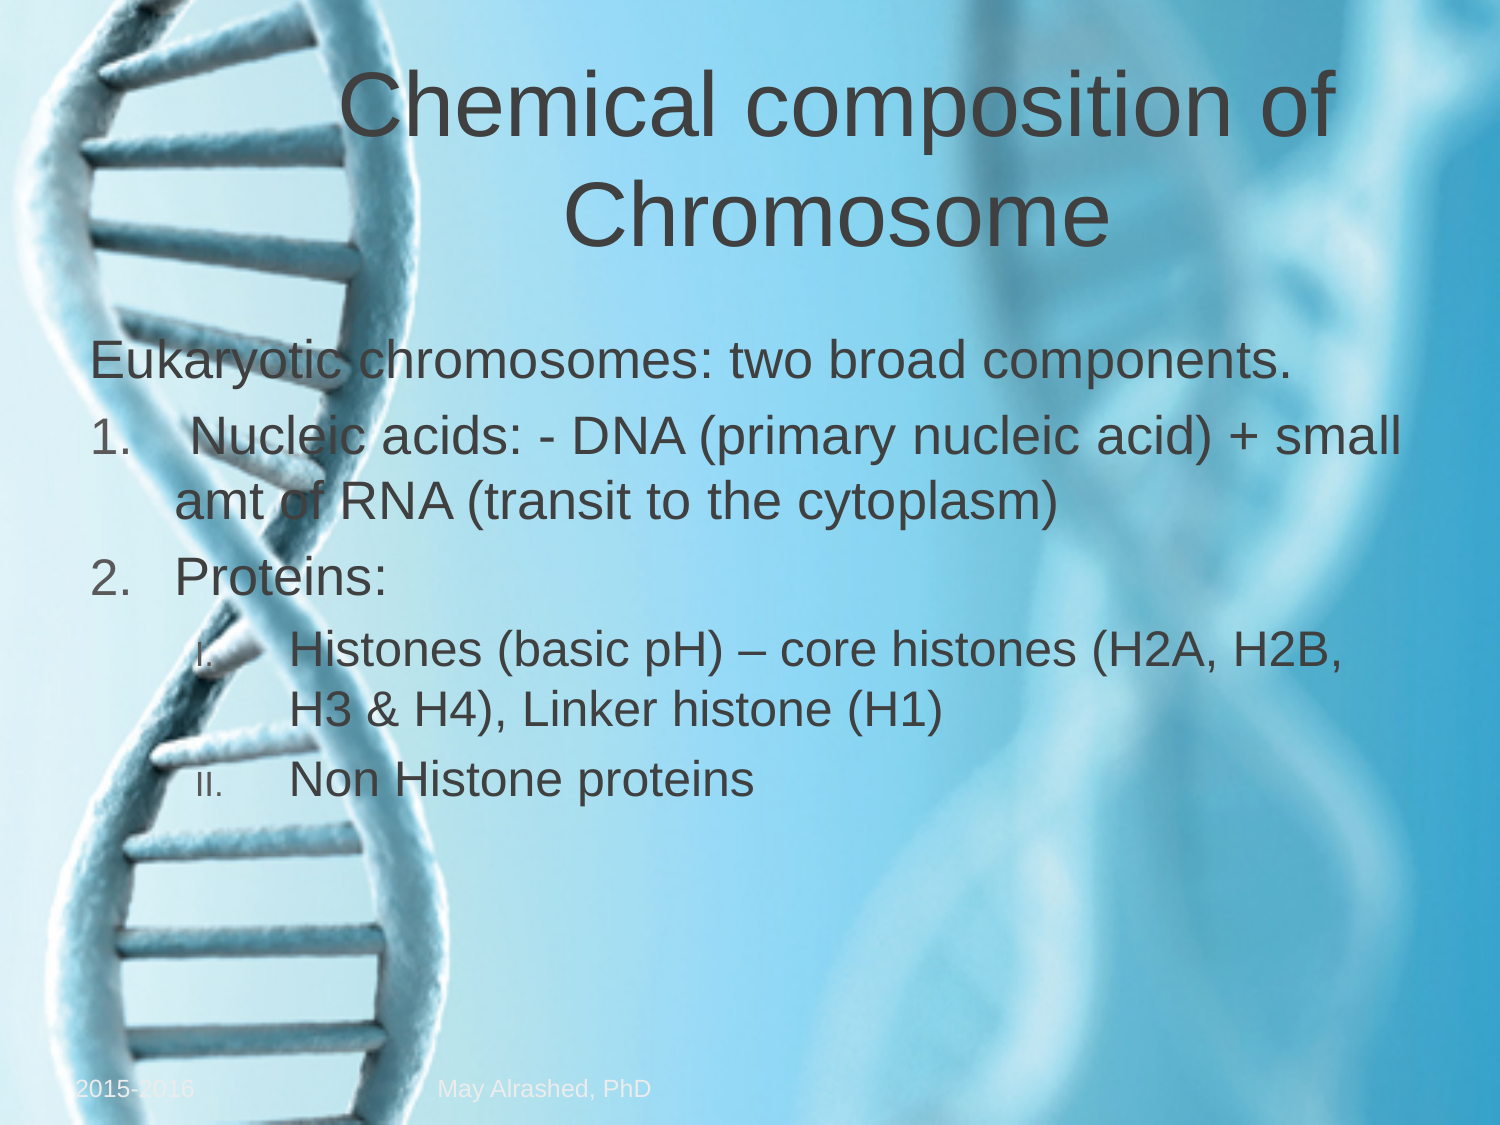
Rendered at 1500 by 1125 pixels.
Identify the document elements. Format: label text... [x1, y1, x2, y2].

footer May Alrashed, PhD [437, 1042, 988, 1103]
picture [0, 0, 1500, 1125]
slide_number 2015-2016 [75, 1042, 425, 1103]
list Eukaryotic chromosomes: two broad components. Nucleic acids: - DNA (primary nucleic acid) + small amt of RNA (transit to the cytoplasm) Proteins: Histones (basic pH) – core histones (H2A, H2B, H3 & H4), Linker histone (H1) Non Histone proteins [75, 317, 1425, 1038]
title Chemical composition of Chromosome [162, 0, 1500, 375]
